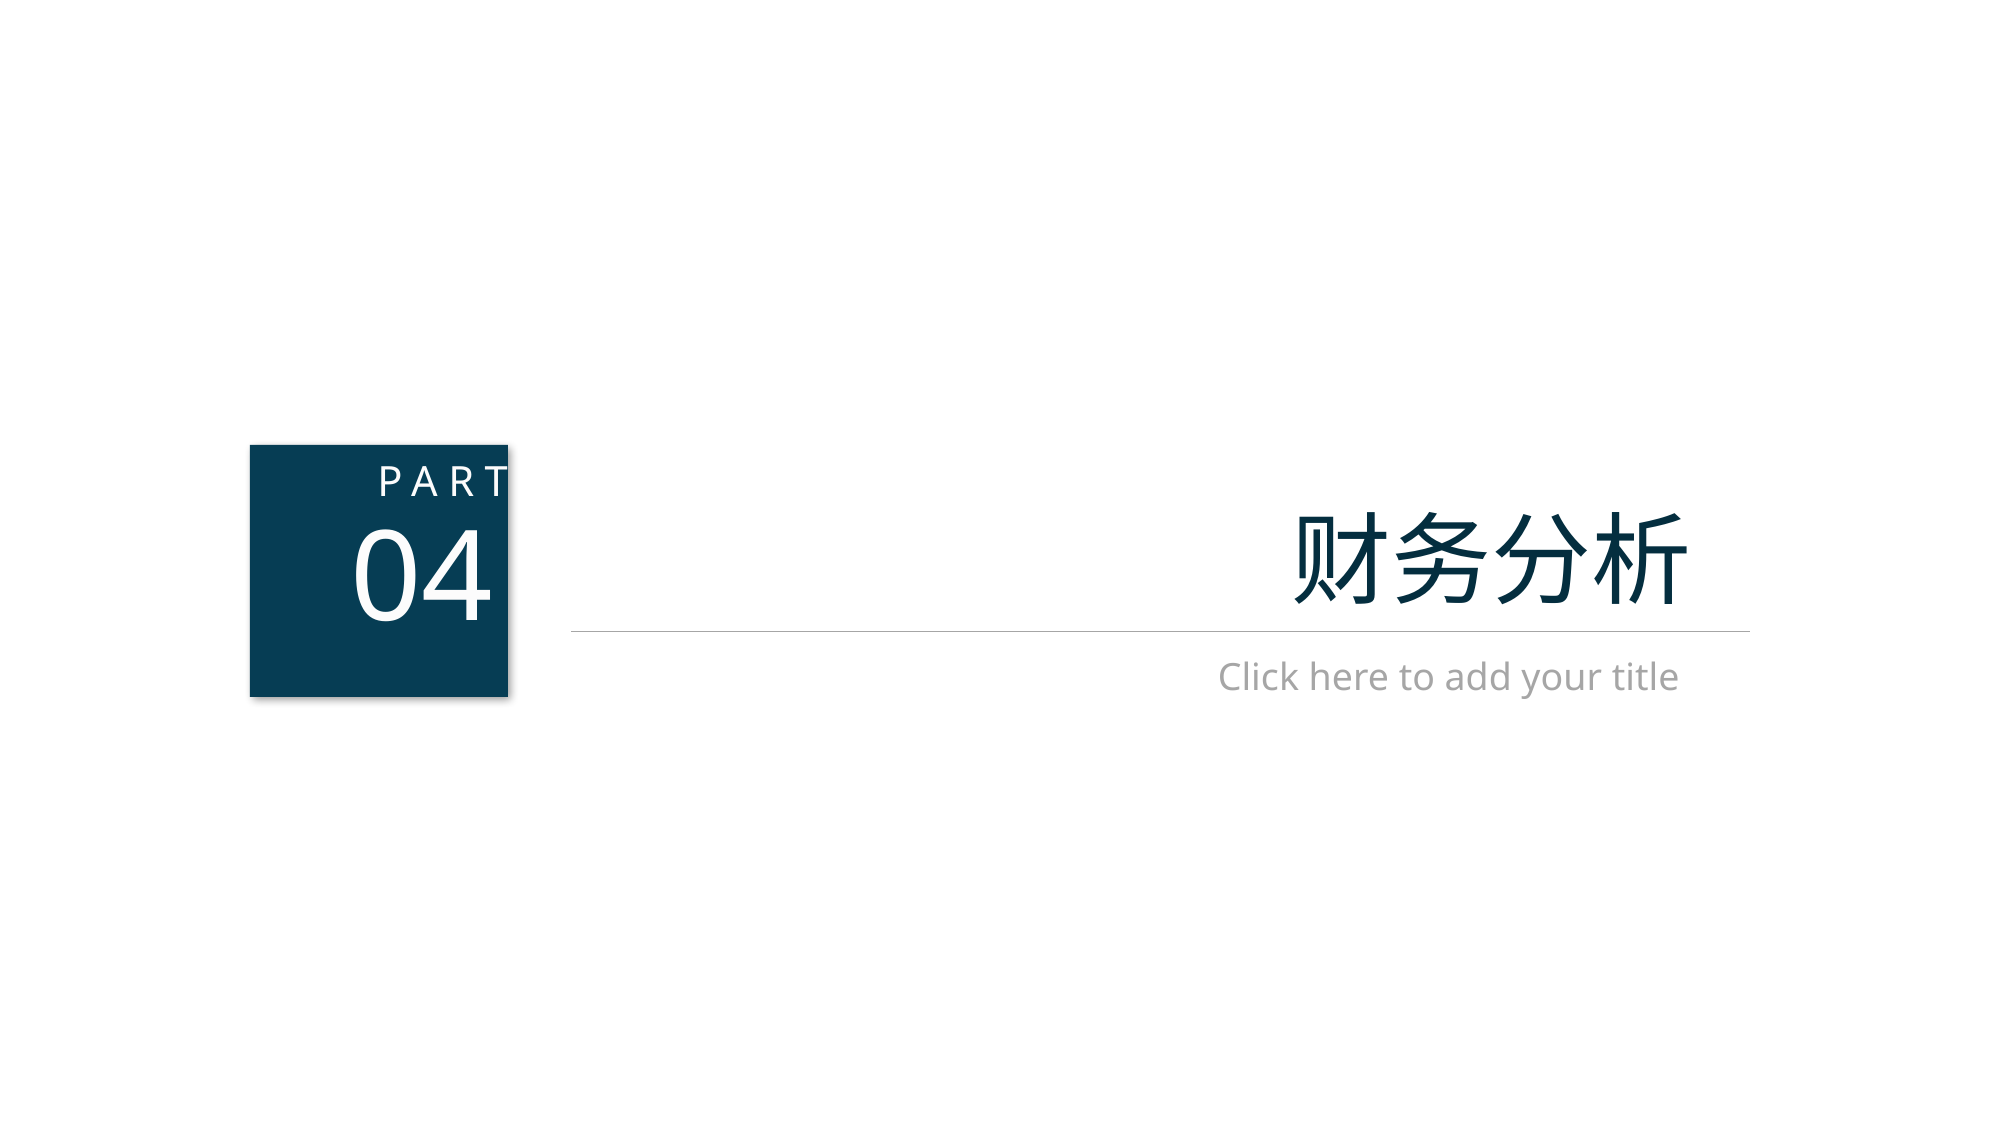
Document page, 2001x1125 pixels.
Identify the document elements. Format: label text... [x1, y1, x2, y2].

text_box 04 [249, 513, 509, 698]
text_box PART [239, 447, 508, 513]
text_box 04 [249, 444, 509, 488]
text_box Click here to add your title [518, 645, 1695, 706]
text_box 财务分析 [507, 488, 1750, 676]
